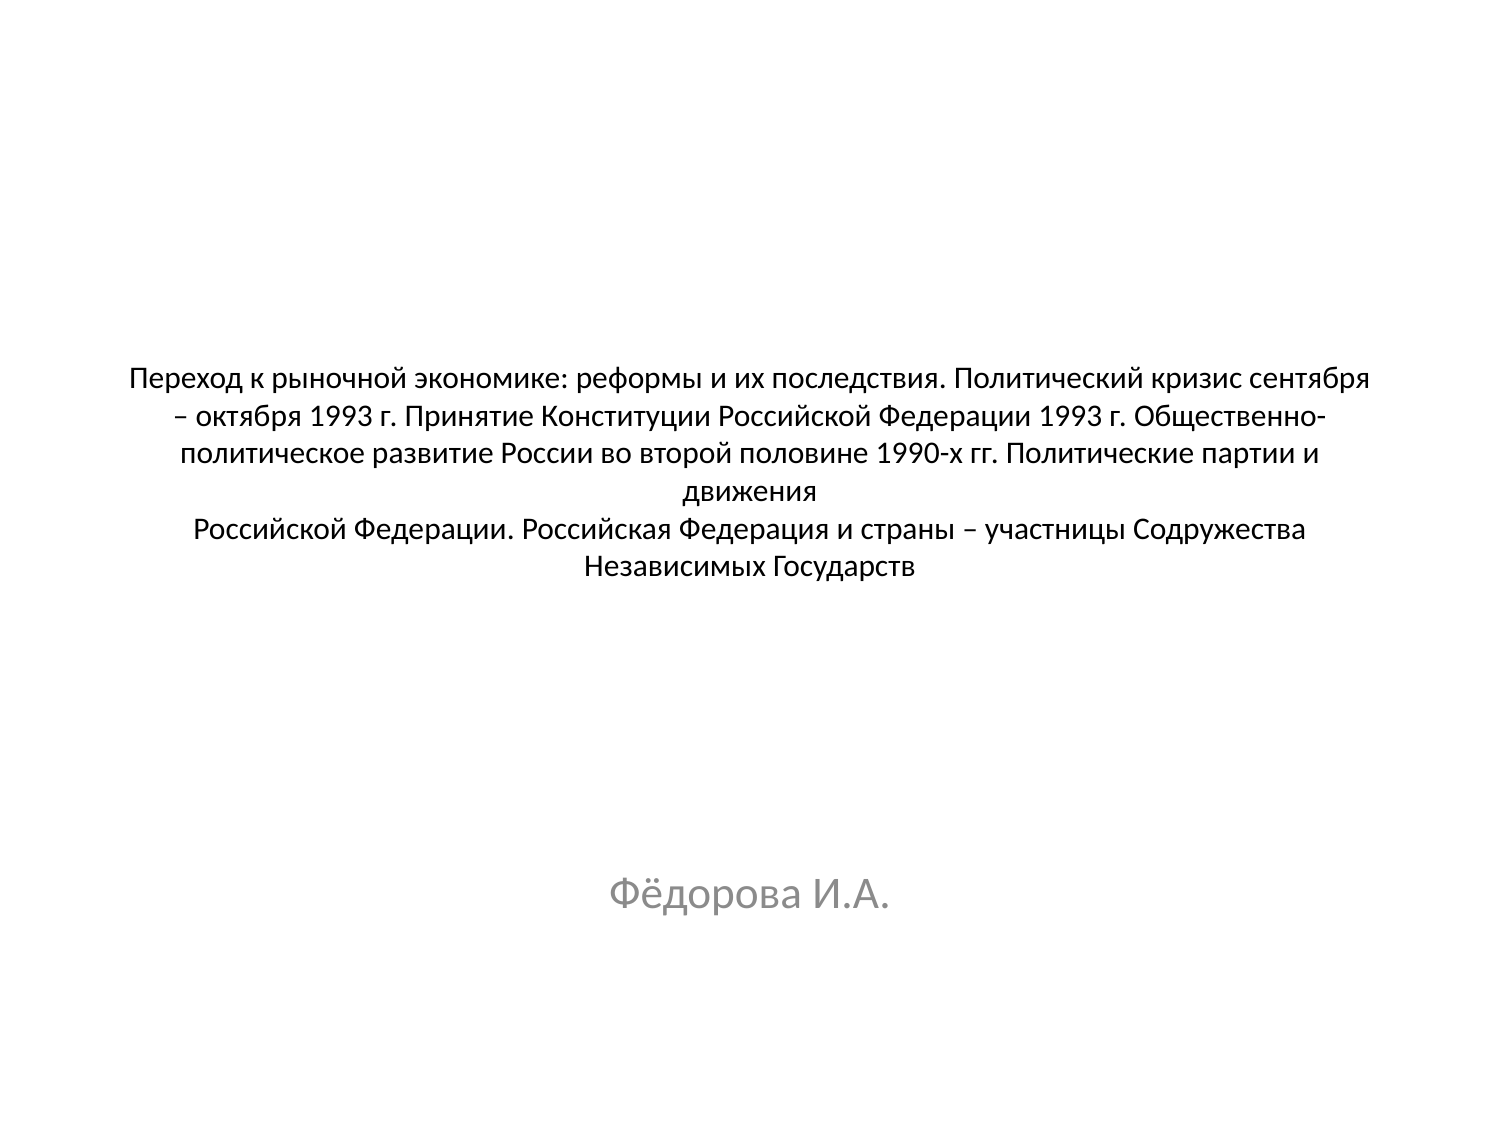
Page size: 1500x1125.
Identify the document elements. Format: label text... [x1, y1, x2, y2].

subtitle Фёдорова И.А. [225, 855, 1275, 925]
title Переход к рыночной экономике: реформы и их последствия. Политический кризис сентября – октября 1993 г. Принятие Конституции Российской Федерации 1993 г. Общественно-политическое развитие России во второй половине 1990-х гг. Политические партии и движения Российской Федерации. Российская Федерация и страны – участницы Содружества Независимых Государств [112, 349, 1388, 591]
